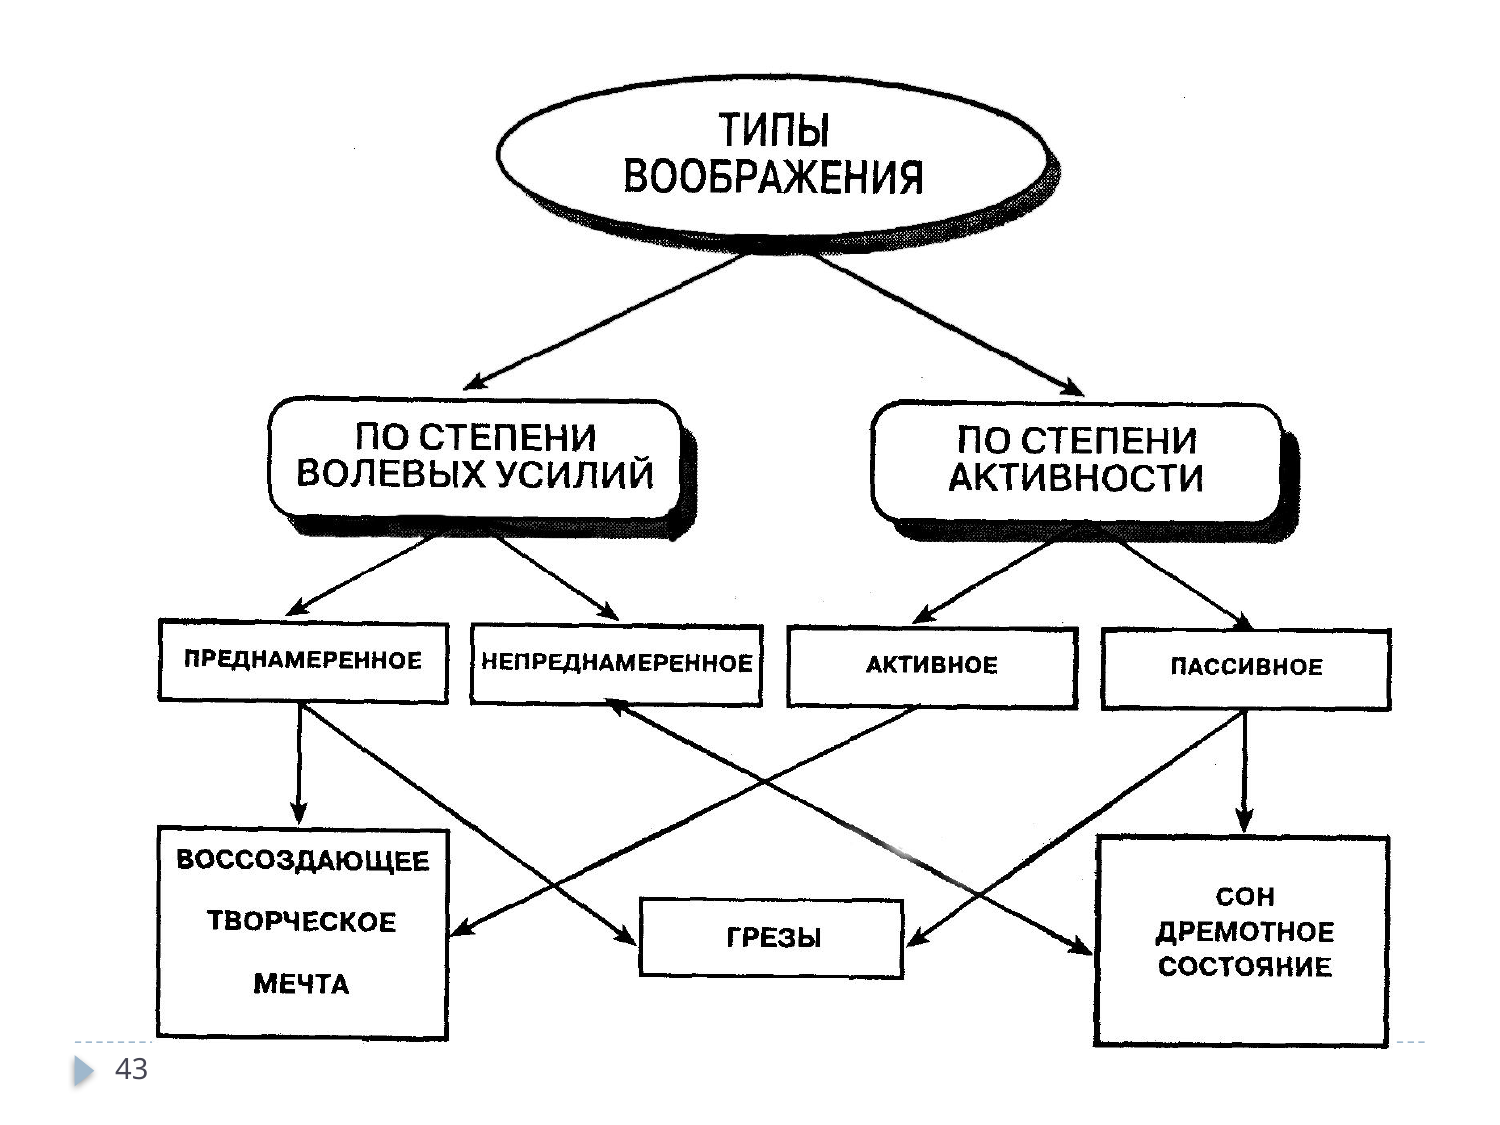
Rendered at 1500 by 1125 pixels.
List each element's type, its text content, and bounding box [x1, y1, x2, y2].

slide_number 43 [100, 1042, 426, 1103]
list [152, 66, 1395, 1052]
